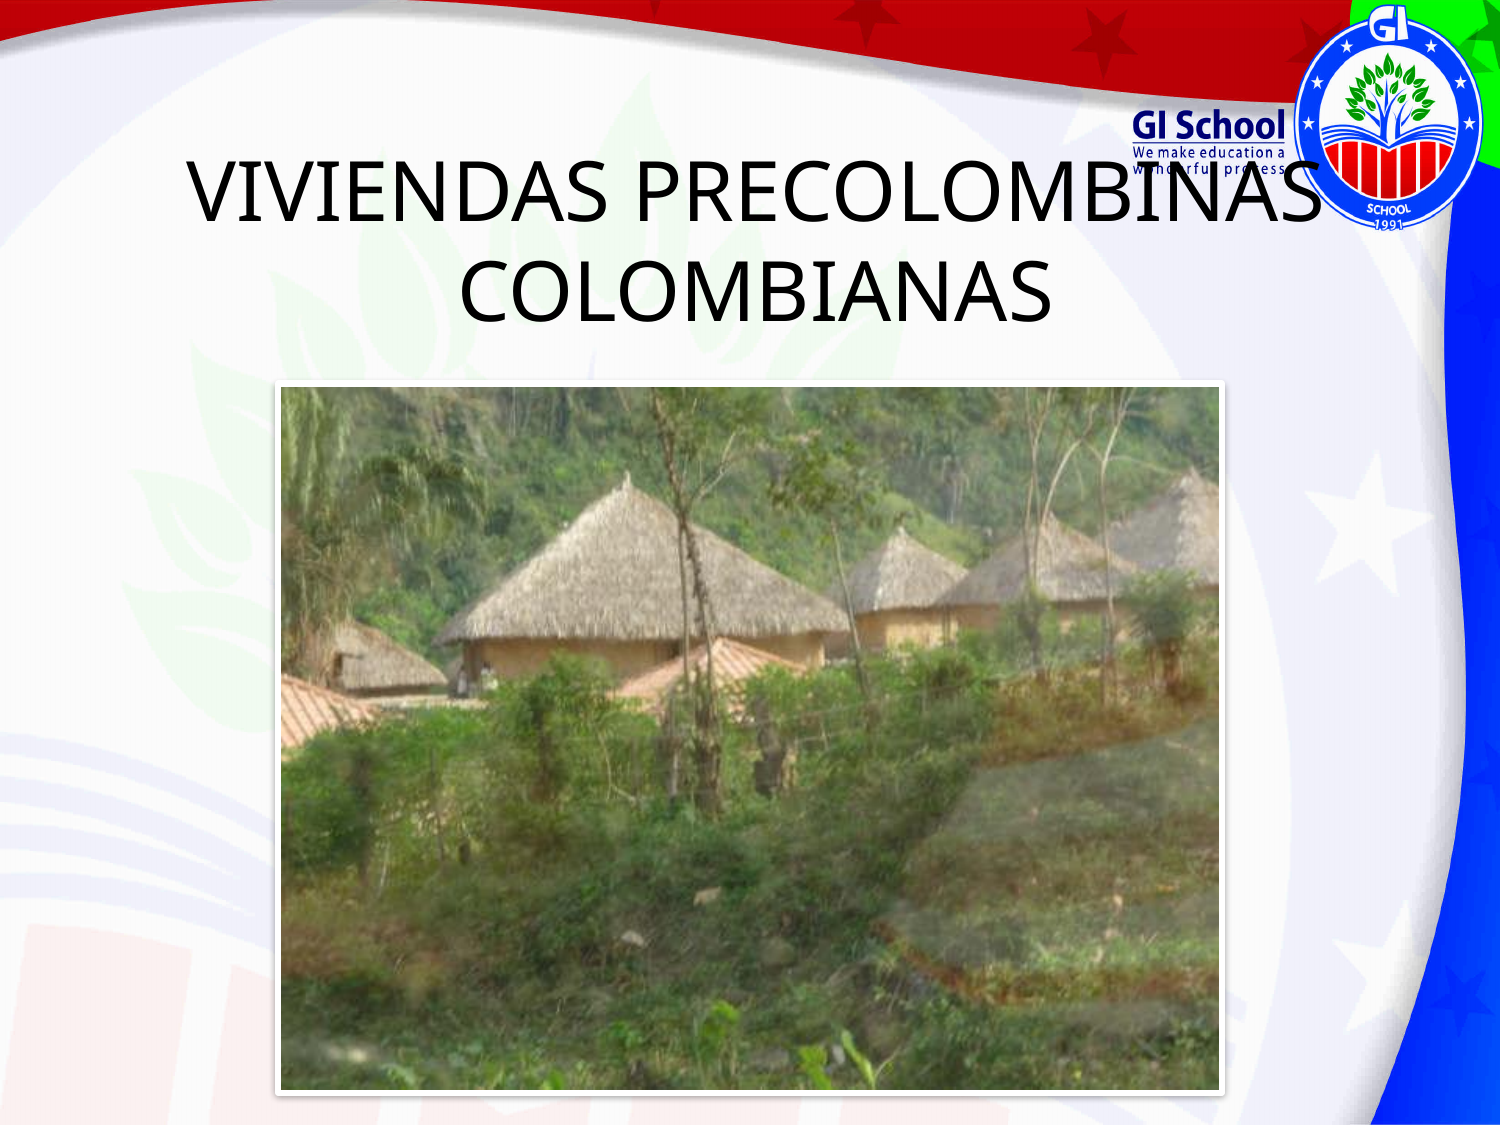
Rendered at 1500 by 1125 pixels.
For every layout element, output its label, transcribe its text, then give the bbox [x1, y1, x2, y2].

title VIVIENDAS PRECOLOMBINAS COLOMBIANAS [164, 117, 1348, 359]
picture [0, 0, 1500, 1125]
